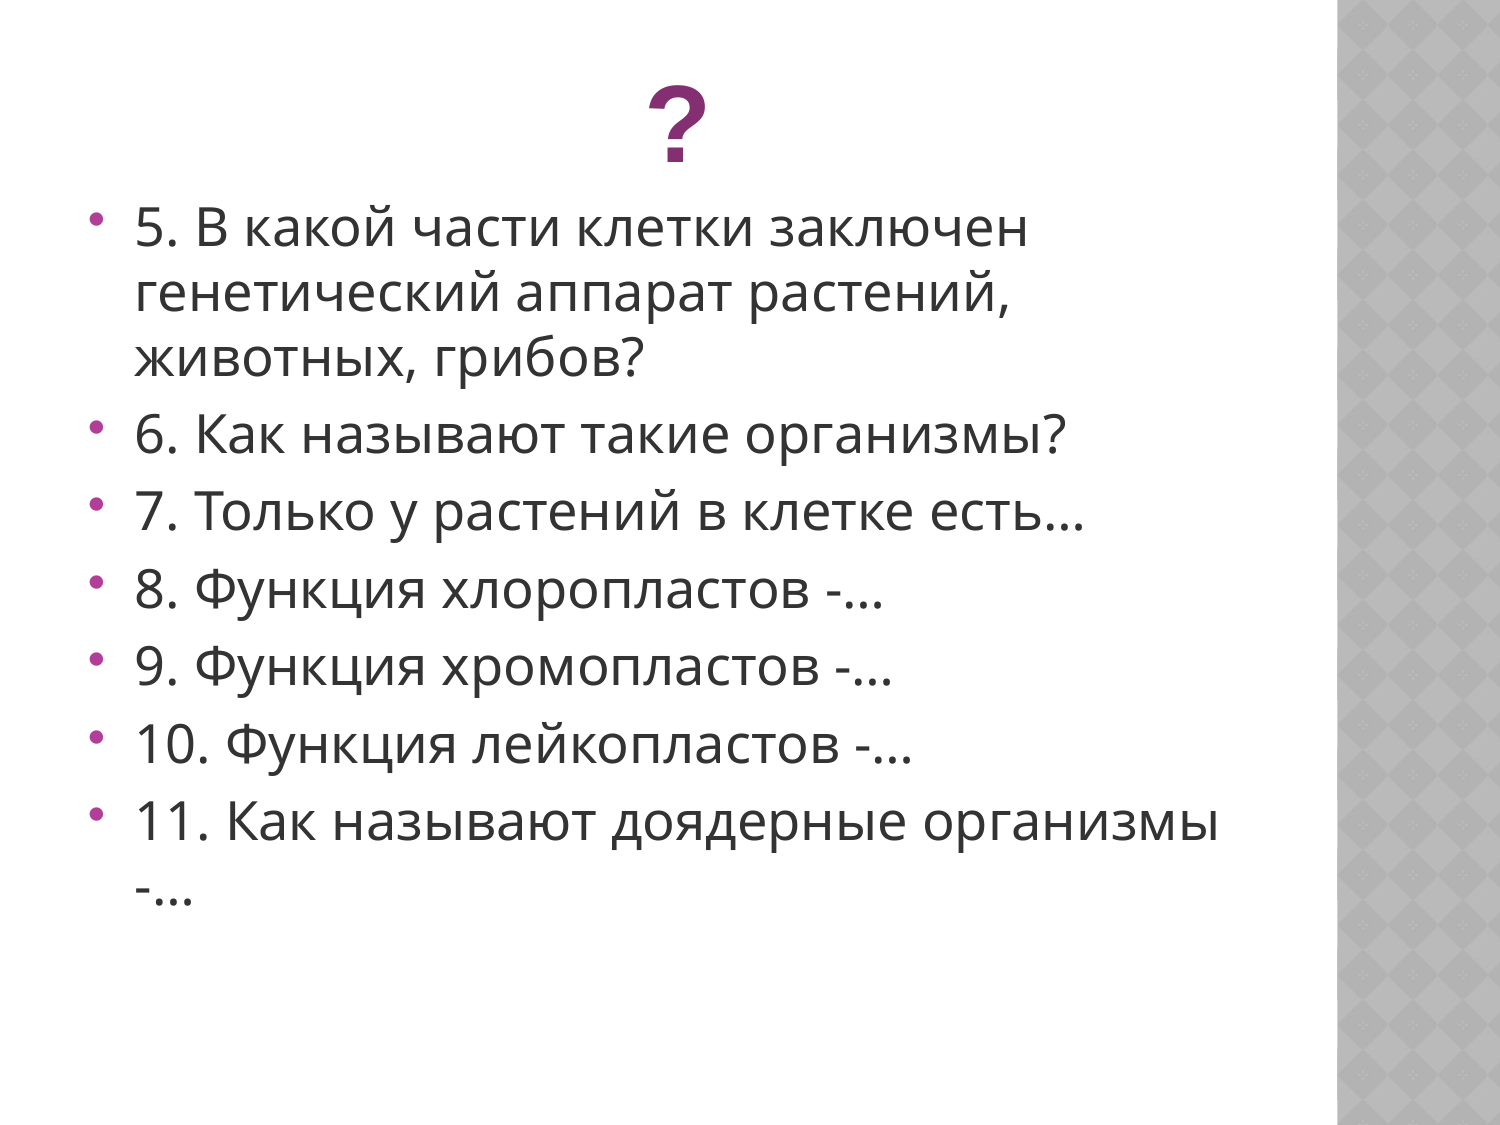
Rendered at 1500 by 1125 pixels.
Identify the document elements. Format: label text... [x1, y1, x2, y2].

title ? [75, 52, 1263, 184]
list 5. В какой части клетки заключен генетический аппарат растений, животных, грибов? 6. Как называют такие организмы? 7. Только у растений в клетке есть… 8. Функция хлоропластов -… 9. Функция хромопластов -… 10. Функция лейкопластов -… 11. Как называют доядерные организмы -… [75, 184, 1263, 1059]
